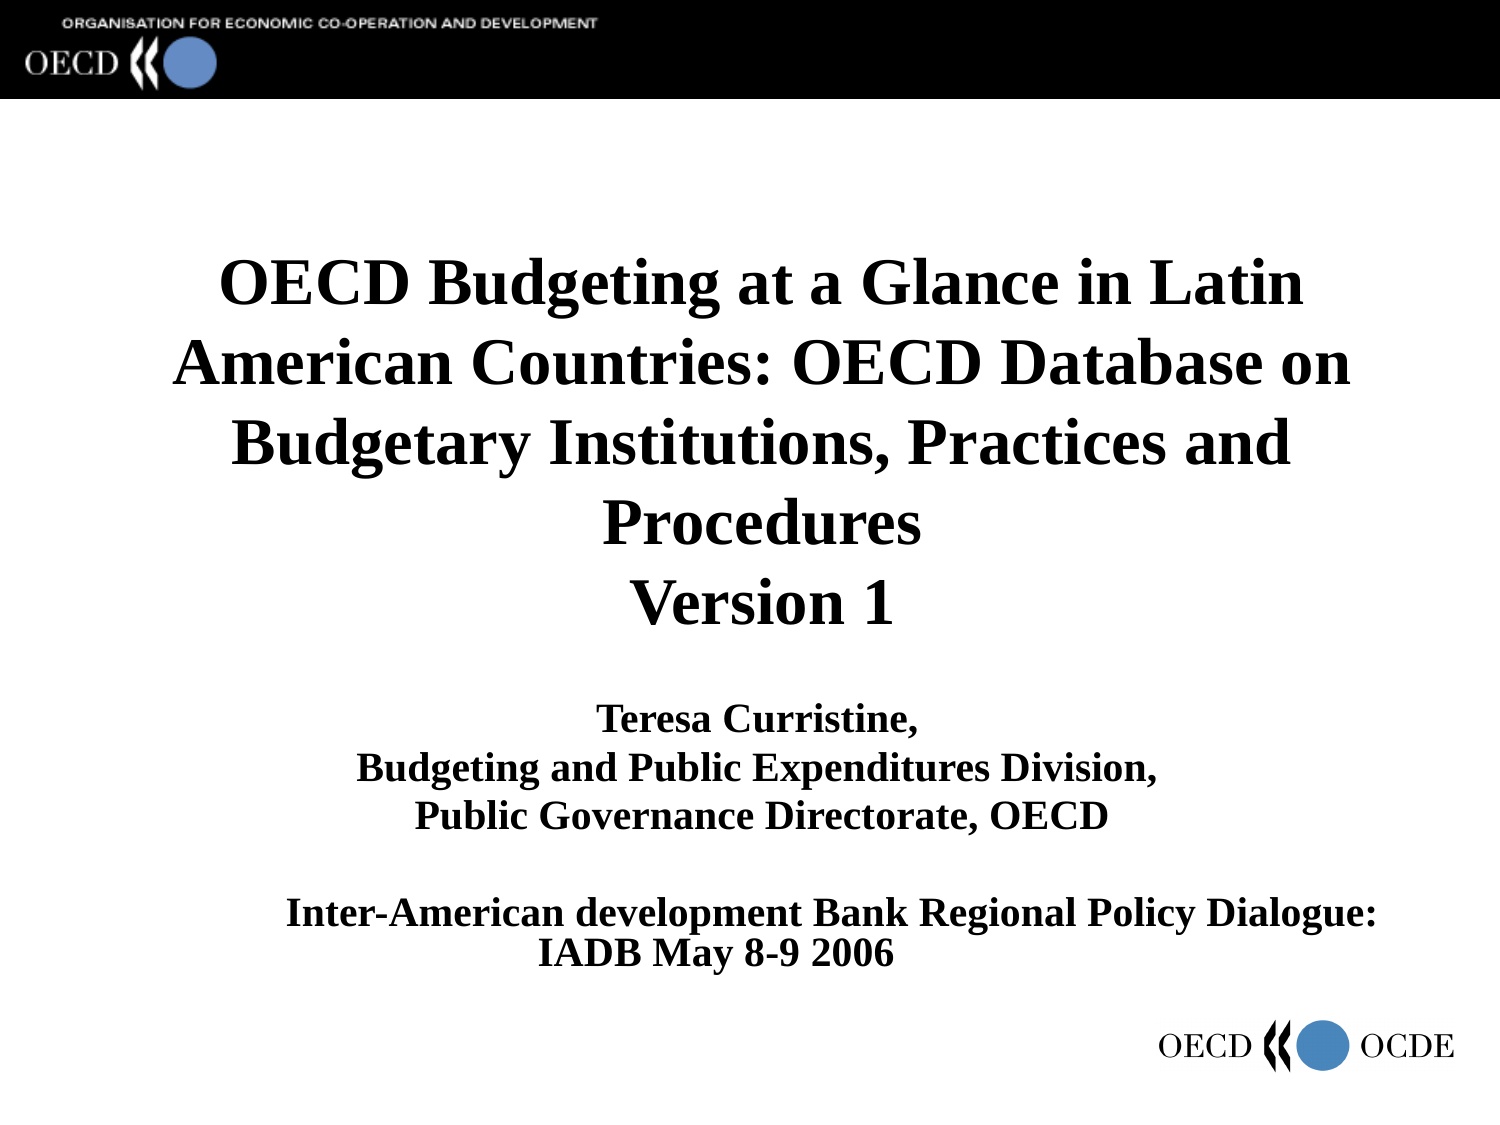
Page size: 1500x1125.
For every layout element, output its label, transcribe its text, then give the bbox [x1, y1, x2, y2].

slide_number 1 [1074, 1024, 1426, 1103]
title OECD Budgeting at a Glance in Latin American Countries: OECD Database on Budgetary Institutions, Practices and Procedures Version 1 [74, 249, 1451, 626]
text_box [0, 0, 1500, 99]
subtitle Teresa Curristine, Budgeting and Public Expenditures Division, Public Governance Directorate, OECD Inter-American development Bank Regional Policy Dialogue: IADB May 8-9 2006 [87, 624, 1438, 976]
picture [1156, 1017, 1456, 1074]
